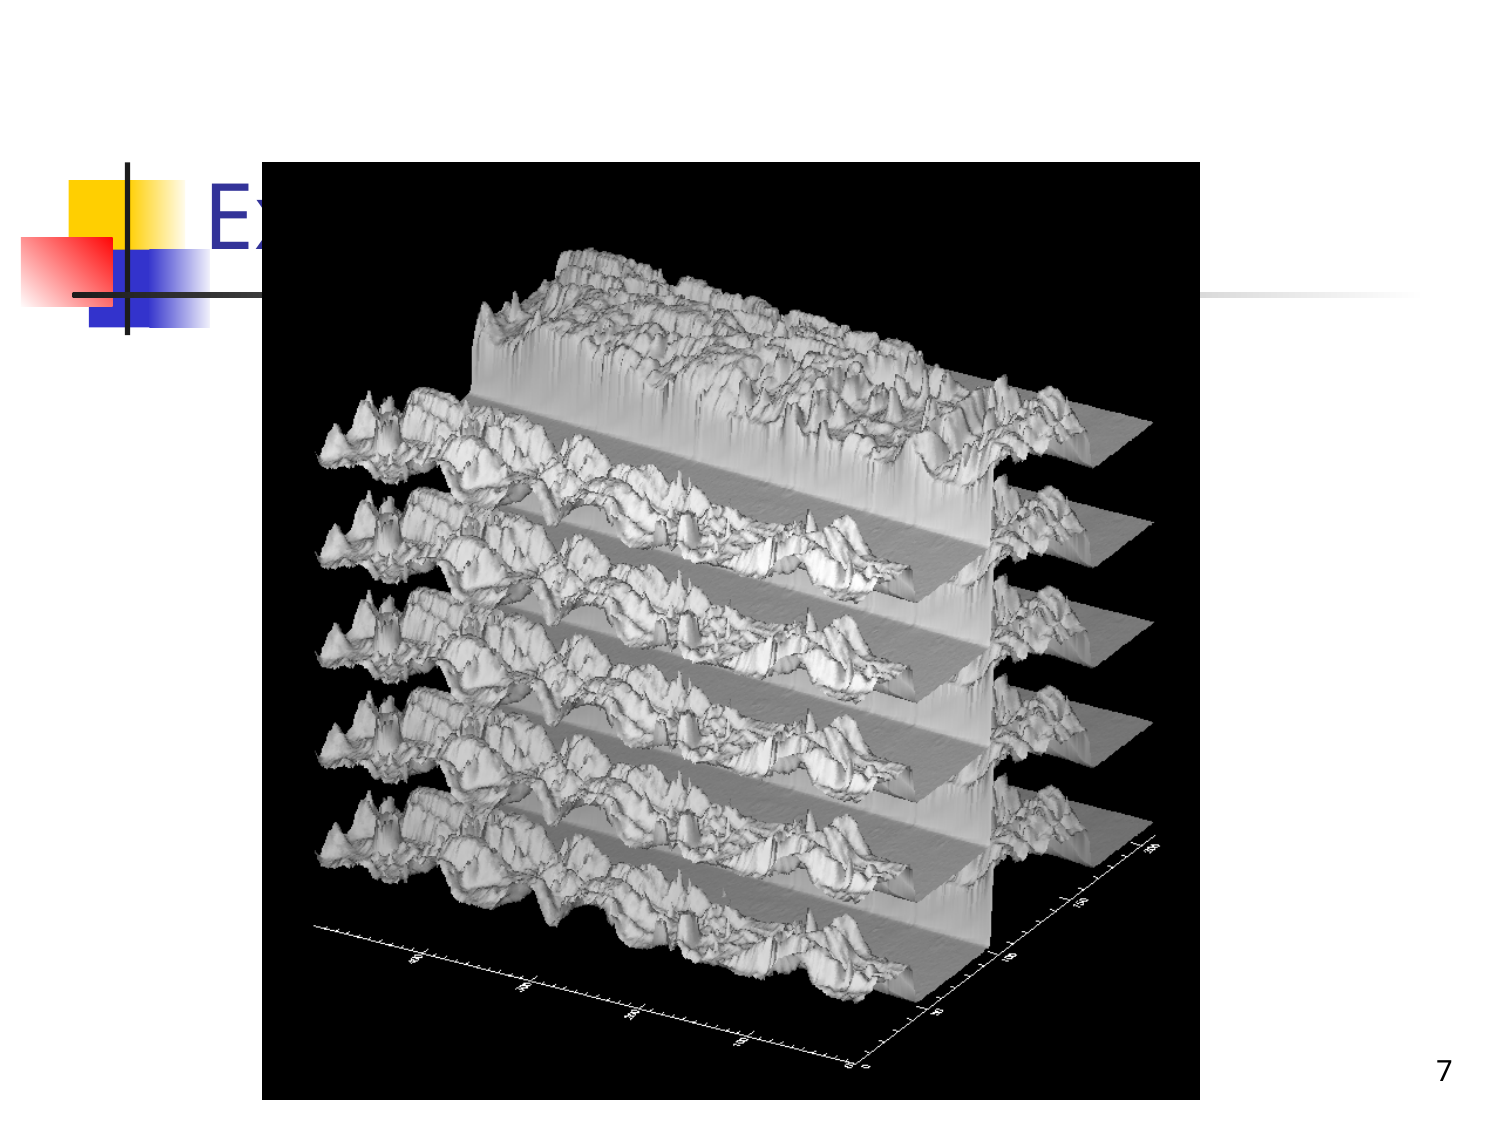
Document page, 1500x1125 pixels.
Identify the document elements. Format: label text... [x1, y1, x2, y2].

slide_number 7 [1204, 1024, 1468, 1100]
title Example using flats: [188, 35, 1468, 275]
picture [262, 162, 1201, 1101]
